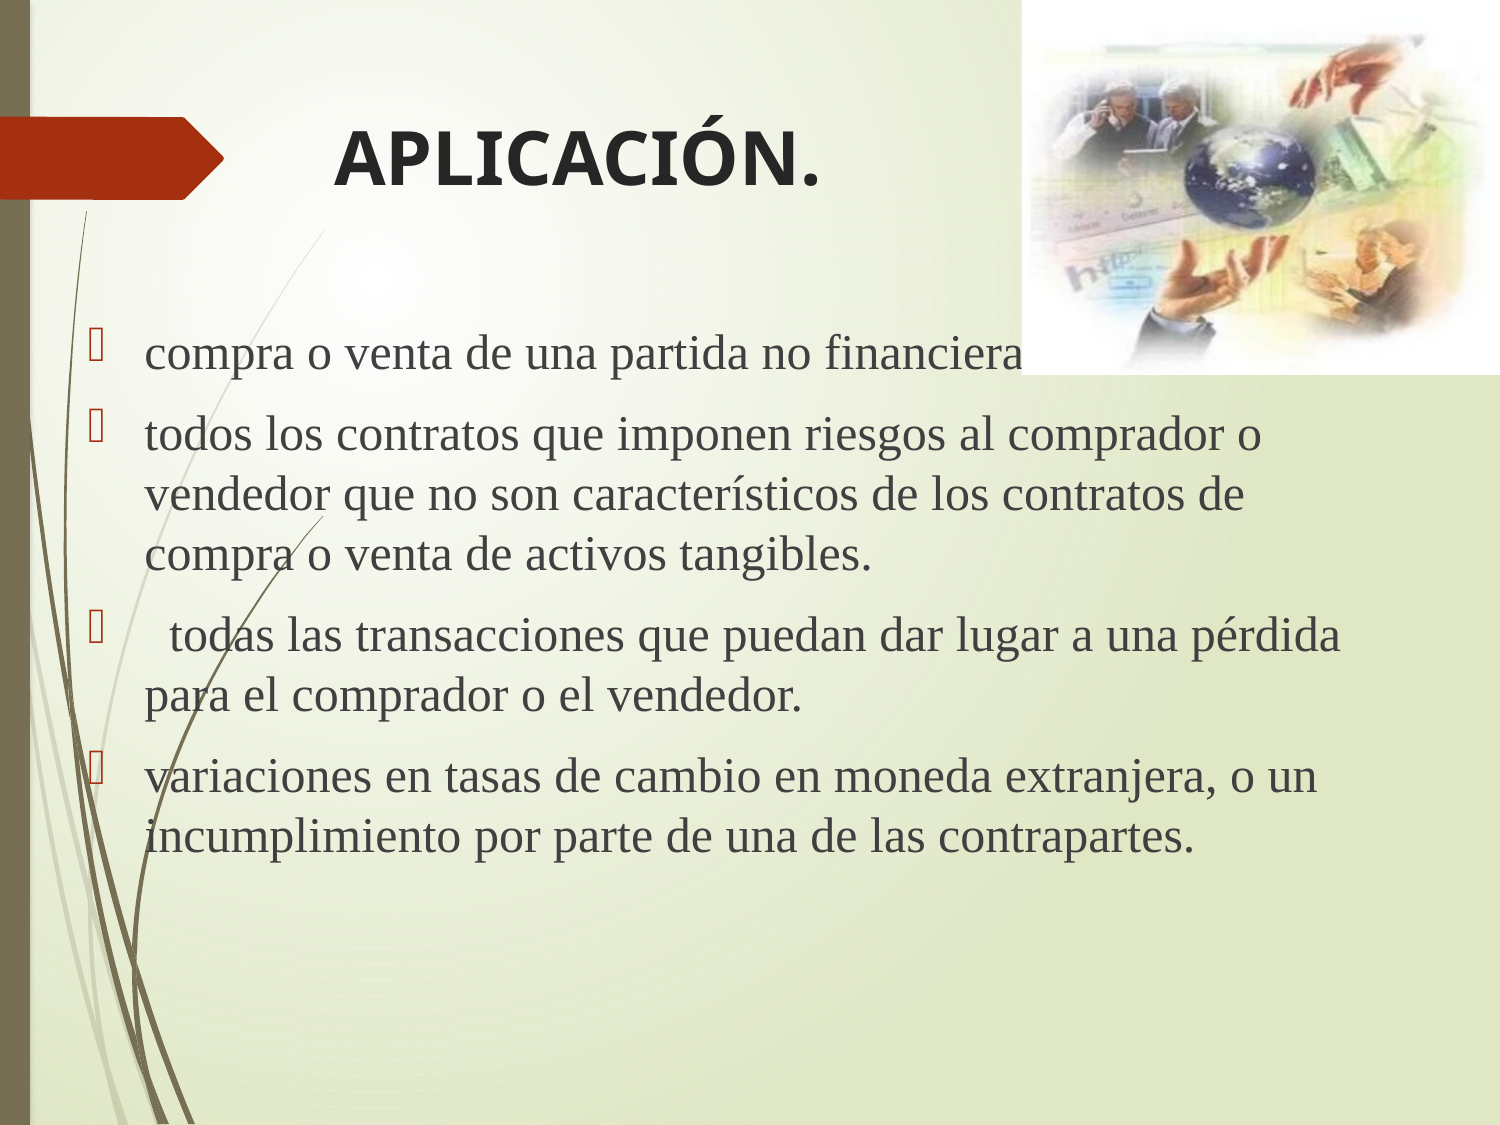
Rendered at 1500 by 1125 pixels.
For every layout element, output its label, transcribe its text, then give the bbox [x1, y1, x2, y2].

picture [1021, 0, 1500, 376]
title APLICACIÓN. [319, 102, 1016, 312]
list compra o venta de una partida no financiera. todos los contratos que imponen riesgos al comprador o vendedor que no son característicos de los contratos de compra o venta de activos tangibles. todas las transacciones que puedan dar lugar a una pérdida para el comprador o el vendedor. variaciones en tasas de cambio en moneda extranjera, o un incumplimiento por parte de una de las contrapartes. [72, 312, 1364, 1011]
